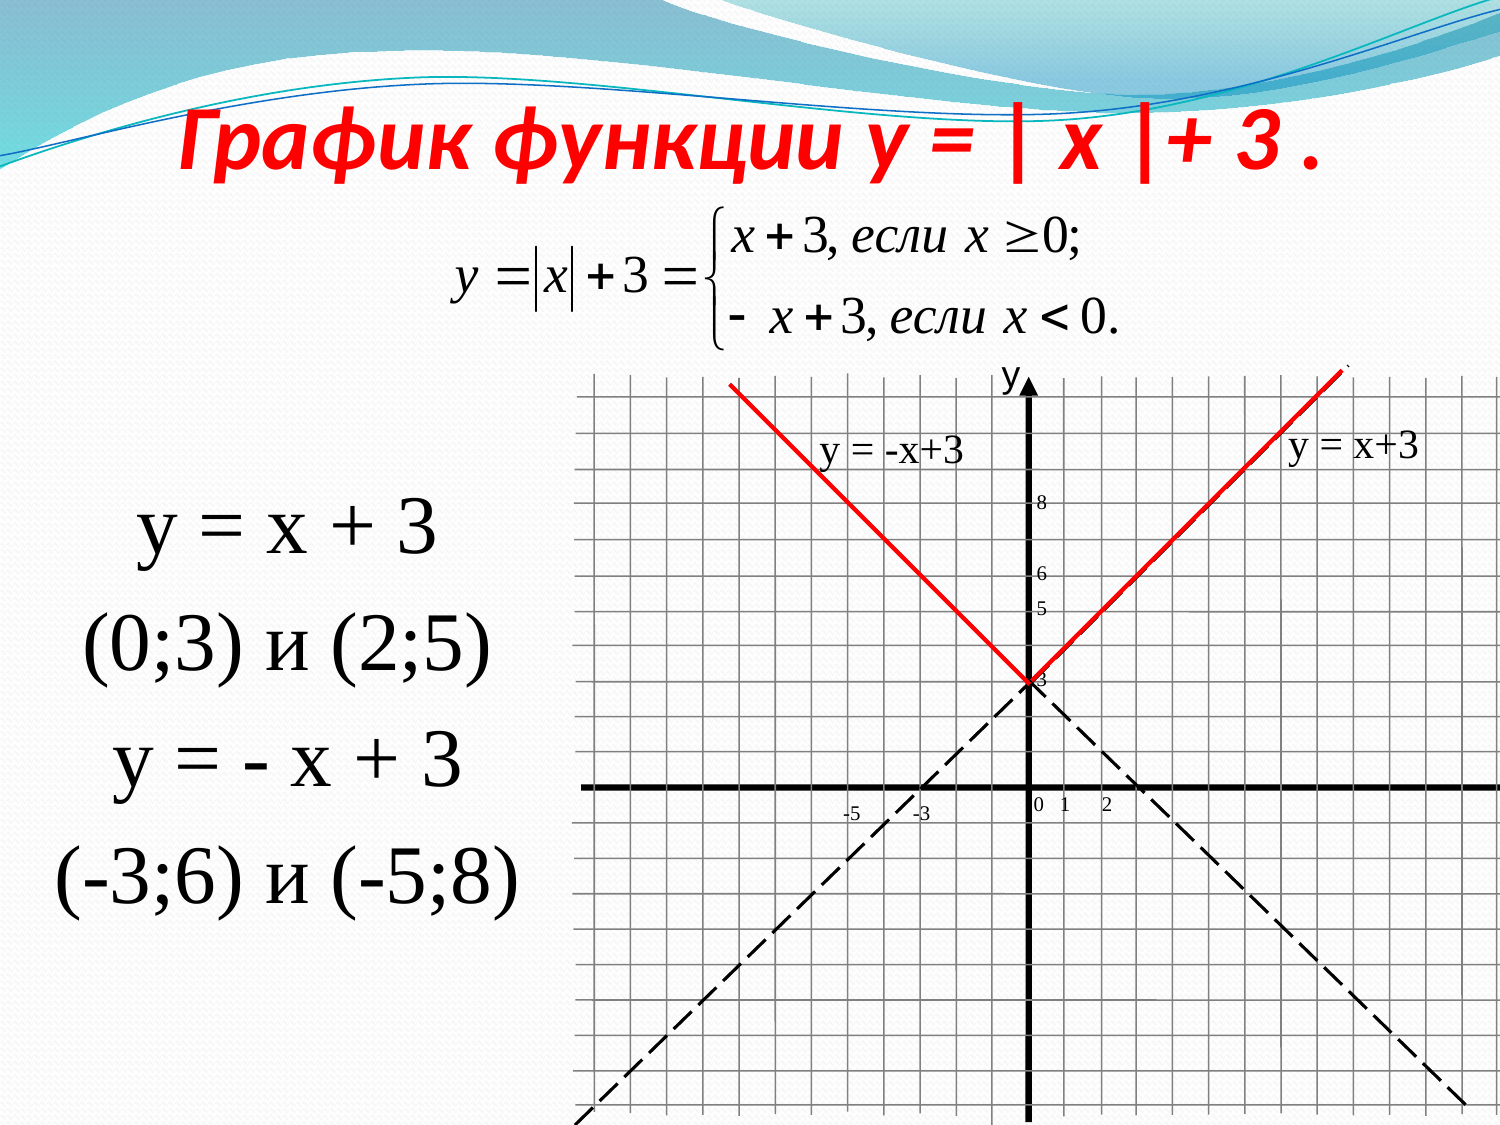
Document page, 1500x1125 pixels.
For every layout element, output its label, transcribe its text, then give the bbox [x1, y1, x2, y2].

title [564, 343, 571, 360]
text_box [441, 198, 1126, 360]
title График функции y = | x |+ 3 . [76, 95, 1427, 188]
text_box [571, 342, 1500, 1125]
list y = x + 3 (0;3) и (2;5) y = - x + 3 (-3;6) и (-5;8) [0, 462, 564, 607]
